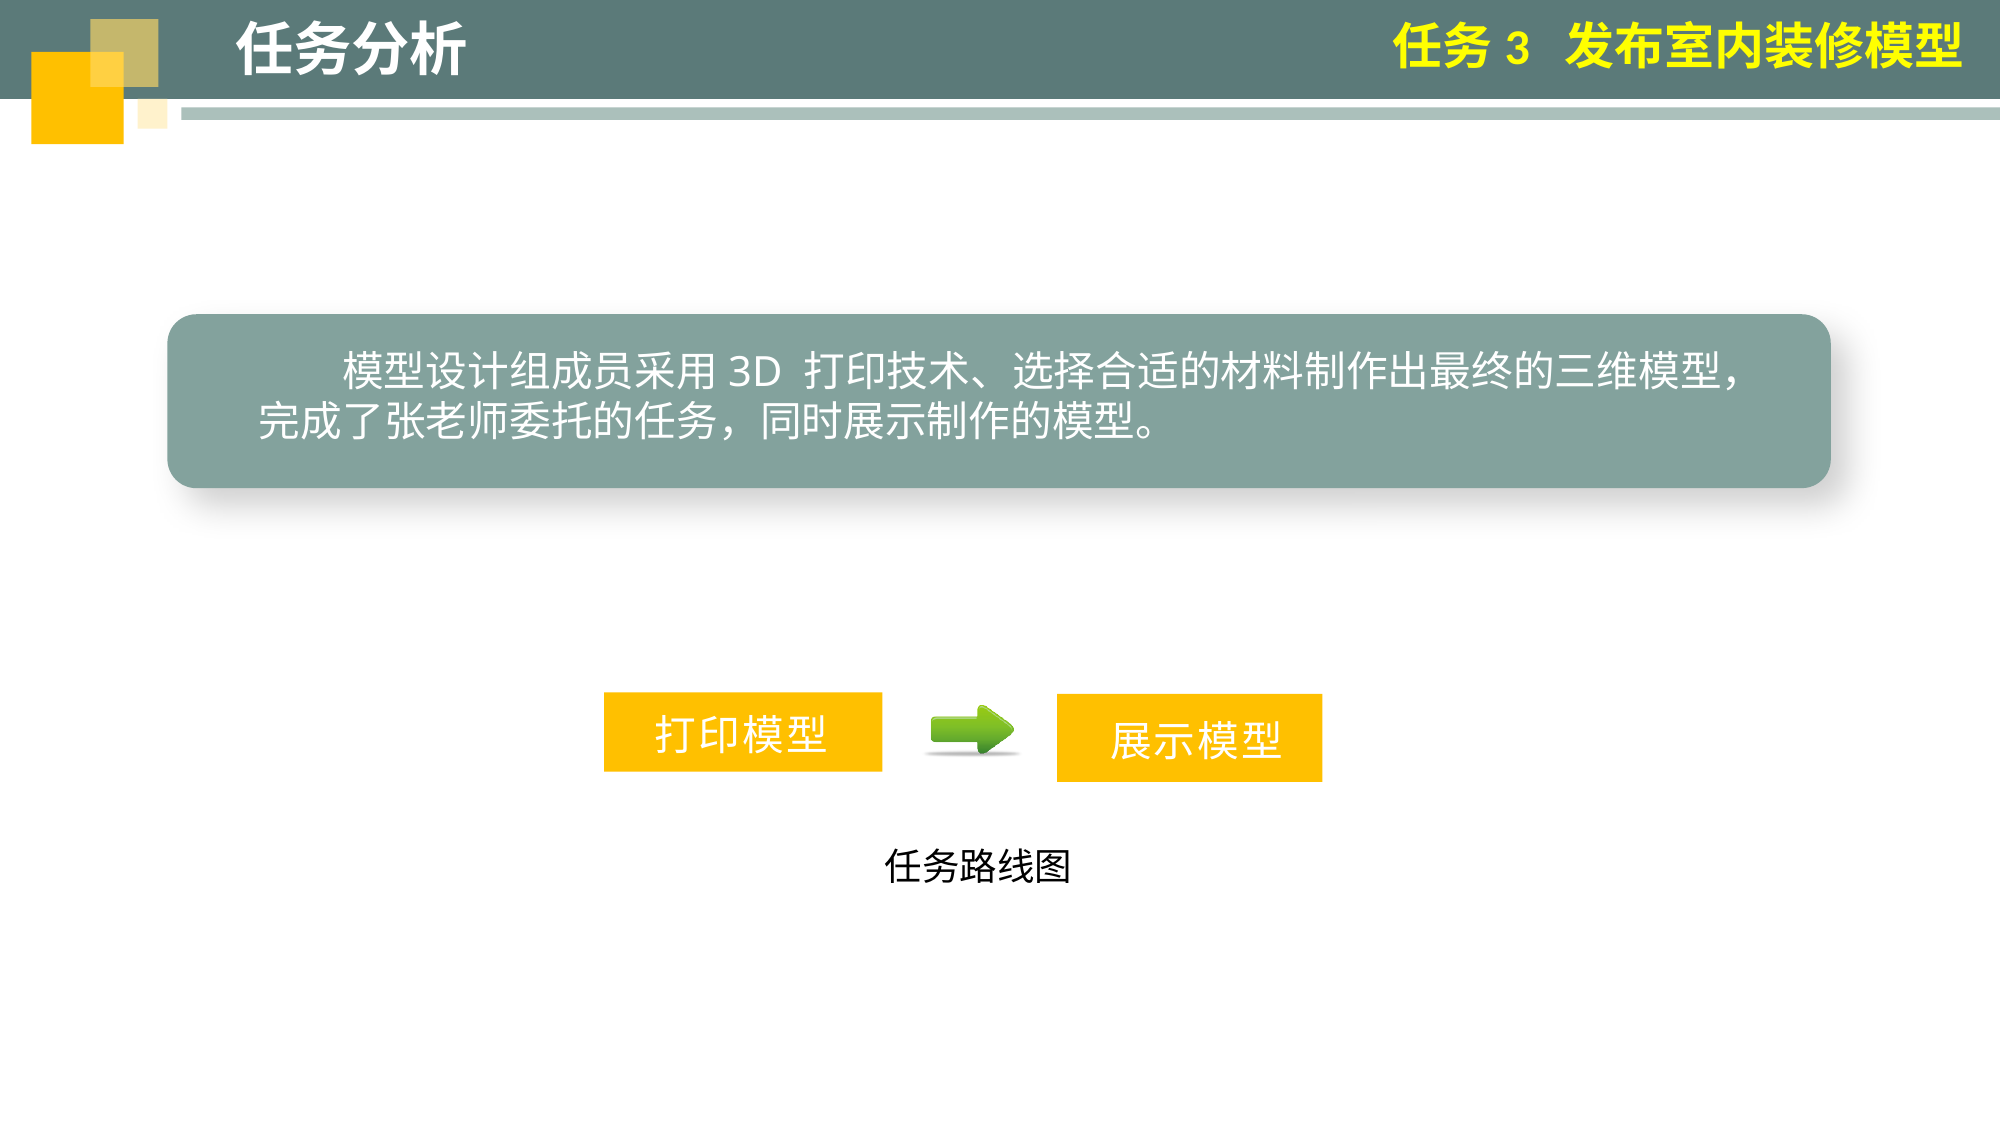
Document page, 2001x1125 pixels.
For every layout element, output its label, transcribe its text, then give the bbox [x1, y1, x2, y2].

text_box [602, 692, 1410, 782]
text_box 模型设计组成员采用3D 打印技术、选择合适的材料制作出最终的三维模型，完成了张老师委托的任务，同时展示制作的模型。 [244, 337, 1768, 453]
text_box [0, 0, 2000, 145]
text_box [167, 314, 1831, 489]
text_box 任务路线图 [870, 822, 1139, 896]
